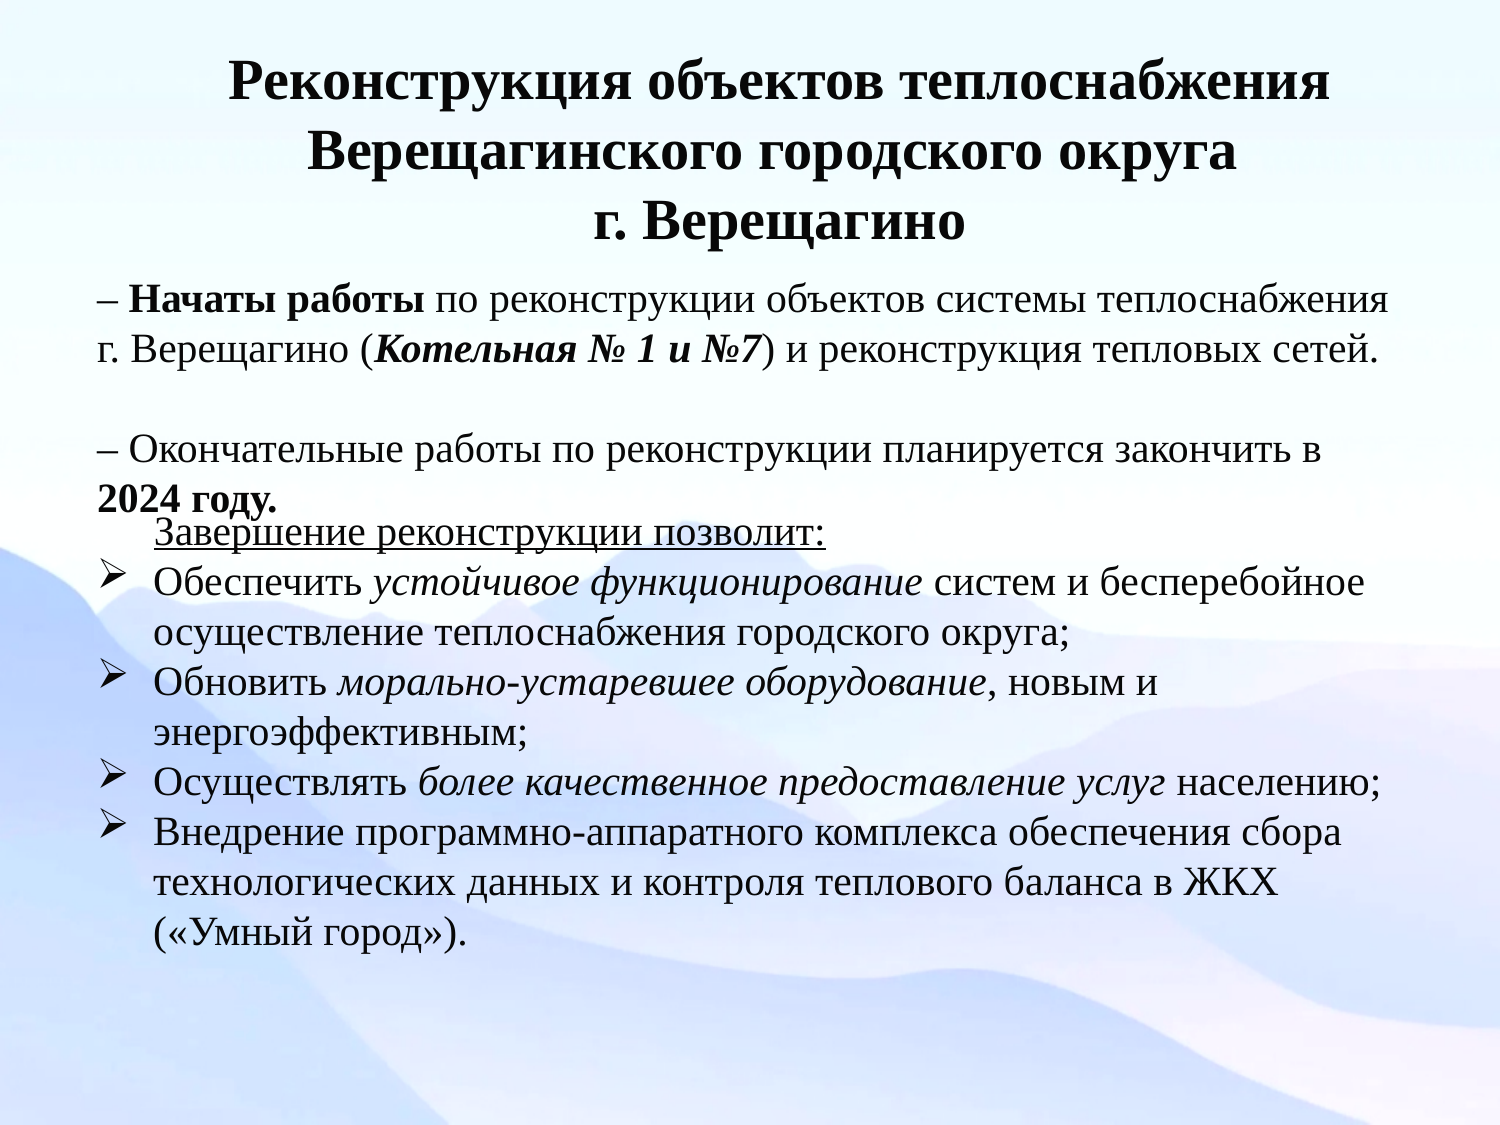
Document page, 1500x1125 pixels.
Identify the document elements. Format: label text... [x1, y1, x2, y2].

title – Начаты работы по реконструкции объектов системы теплоснабжения г. Верещагино (Котельная № 1 и №7) и реконструкция тепловых сетей. – Окончательные работы по реконструкции планируется закончить в 2024 году. [82, 279, 1415, 496]
picture [0, 0, 1500, 1125]
text_box Реконструкция объектов теплоснабжения Верещагинского городского округа г. Верещагино [167, 33, 1393, 259]
text_box Завершение реконструкции позволит: Обеспечить устойчивое функционирование систем и бесперебойное осуществление теплоснабжения городского округа; Обновить морально-устаревшее оборудование, новым и энергоэффективным; Осуществлять более качественное предоставление услуг населению; Внедрение программно-аппаратного комплекса обеспечения сбора технологических данных и контроля теплового баланса в ЖКХ («Умный город»). [82, 496, 1415, 962]
